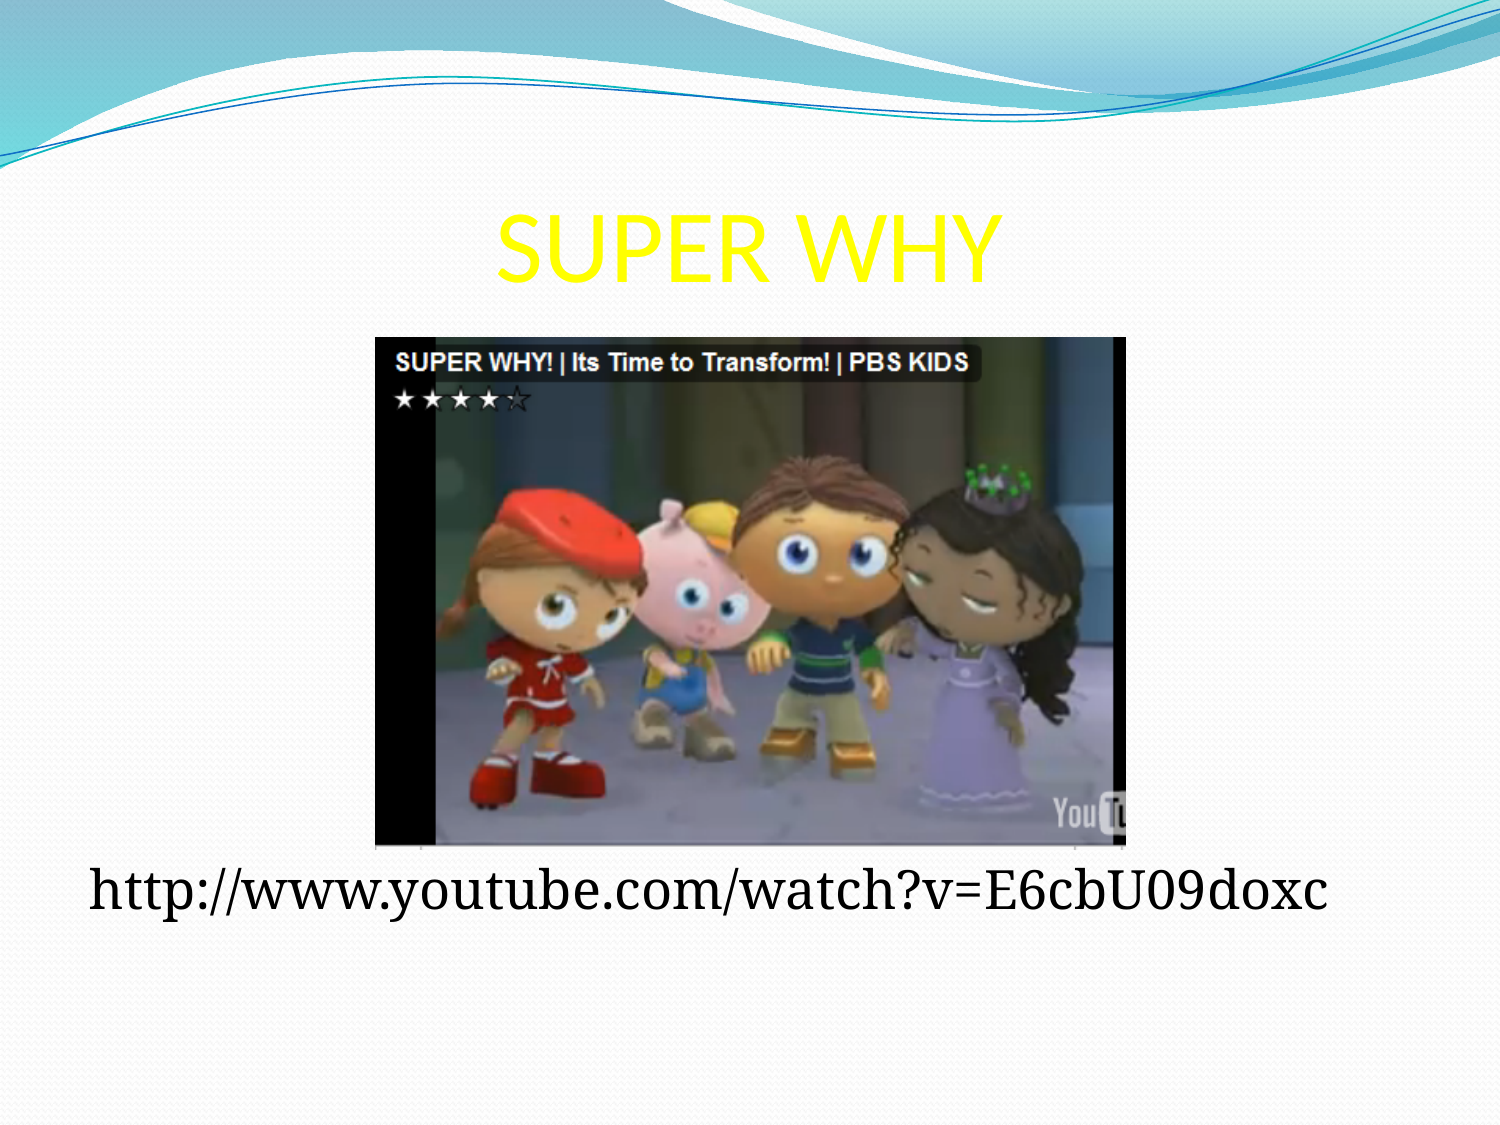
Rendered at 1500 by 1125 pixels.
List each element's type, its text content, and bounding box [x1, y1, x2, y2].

title SUPER WHY [75, 115, 1425, 303]
list http://www.youtube.com/watch?v=E6cbU09doxc [75, 317, 1425, 975]
picture [375, 337, 1126, 850]
